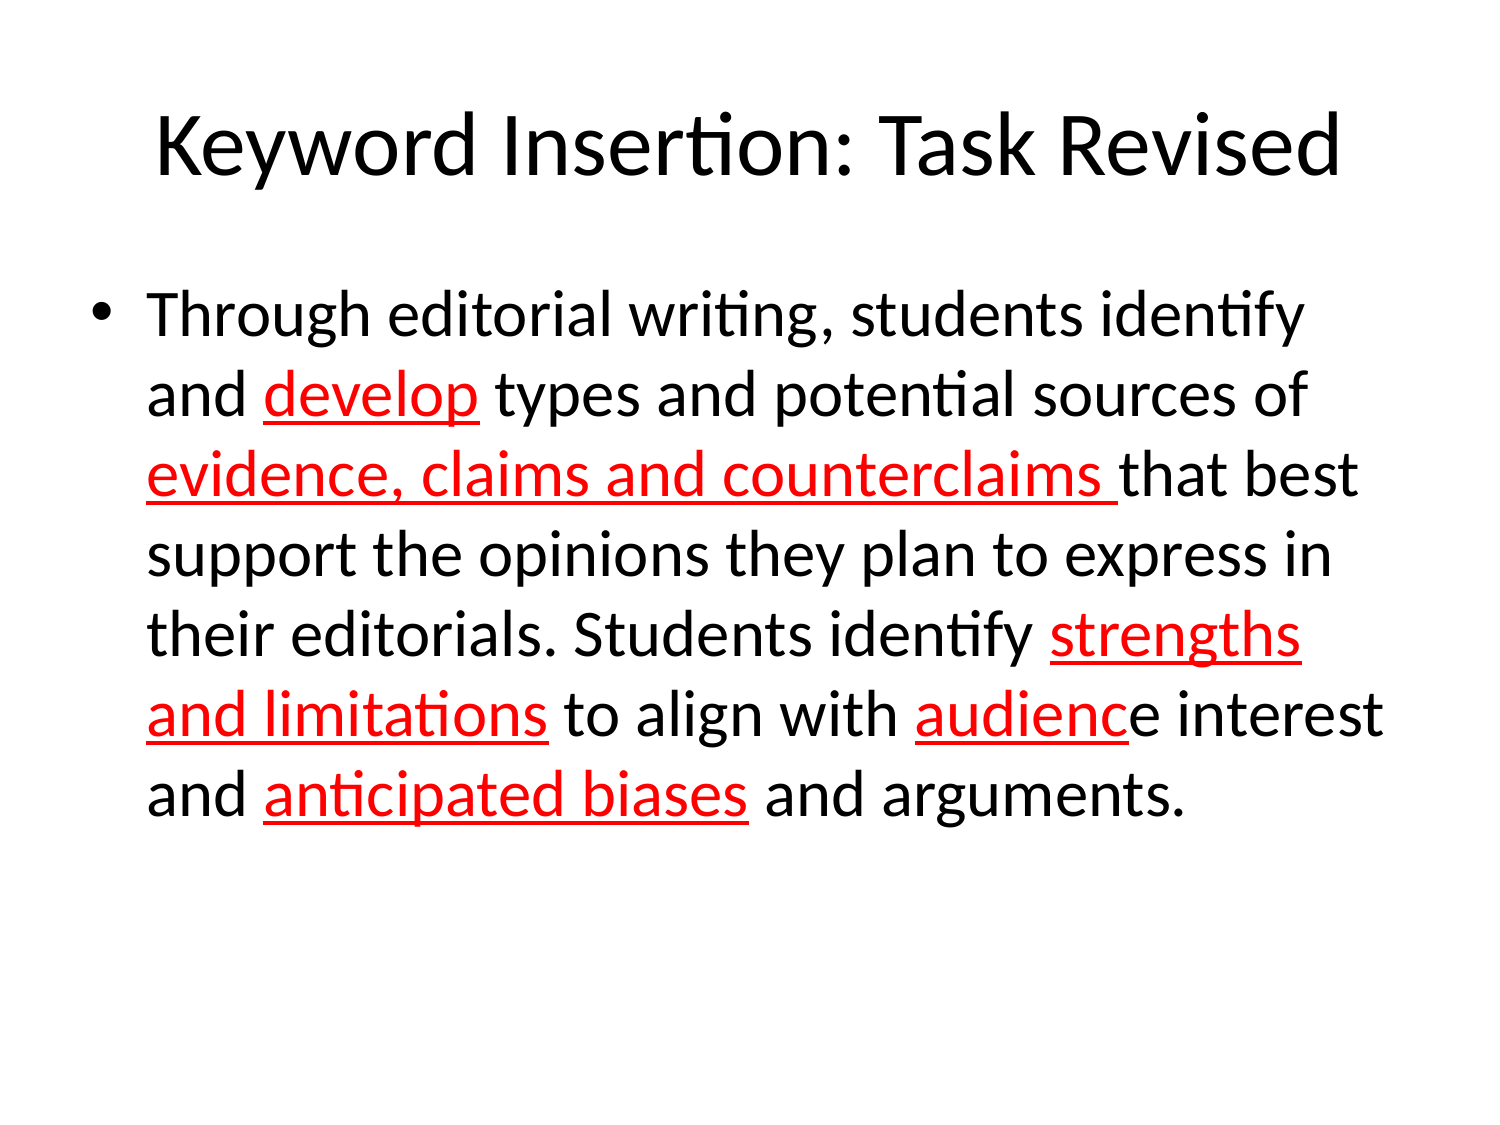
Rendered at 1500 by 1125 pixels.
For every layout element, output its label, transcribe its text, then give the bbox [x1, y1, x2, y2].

list Through editorial writing, students identify and develop types and potential sources of evidence, claims and counterclaims that best support the opinions they plan to express in their editorials. Students identify strengths and limitations to align with audience interest and anticipated biases and arguments. [75, 262, 1425, 1005]
title Keyword Insertion: Task Revised [75, 45, 1425, 233]
